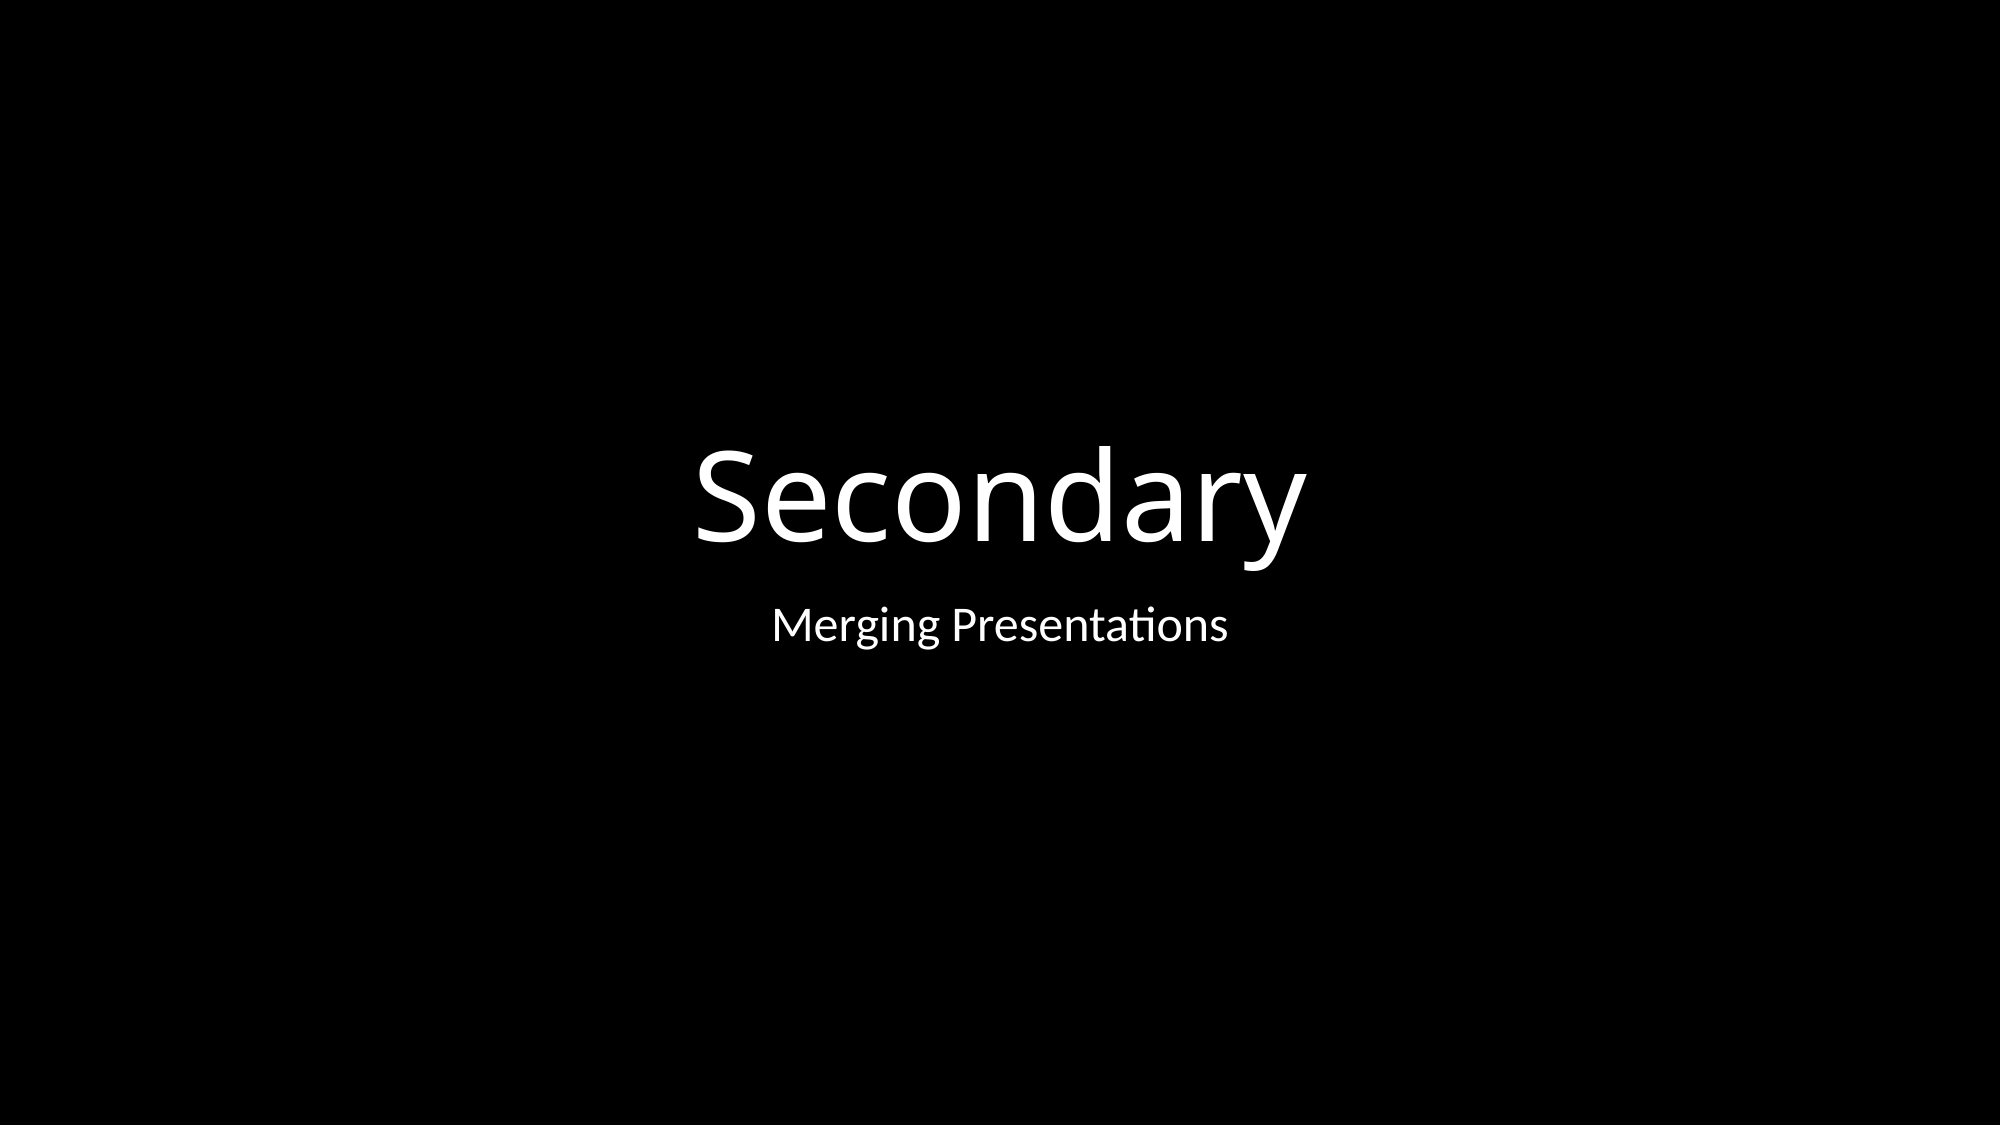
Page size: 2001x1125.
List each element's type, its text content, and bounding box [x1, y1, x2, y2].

title Secondary [249, 184, 1750, 576]
subtitle Merging Presentations [249, 590, 1750, 863]
